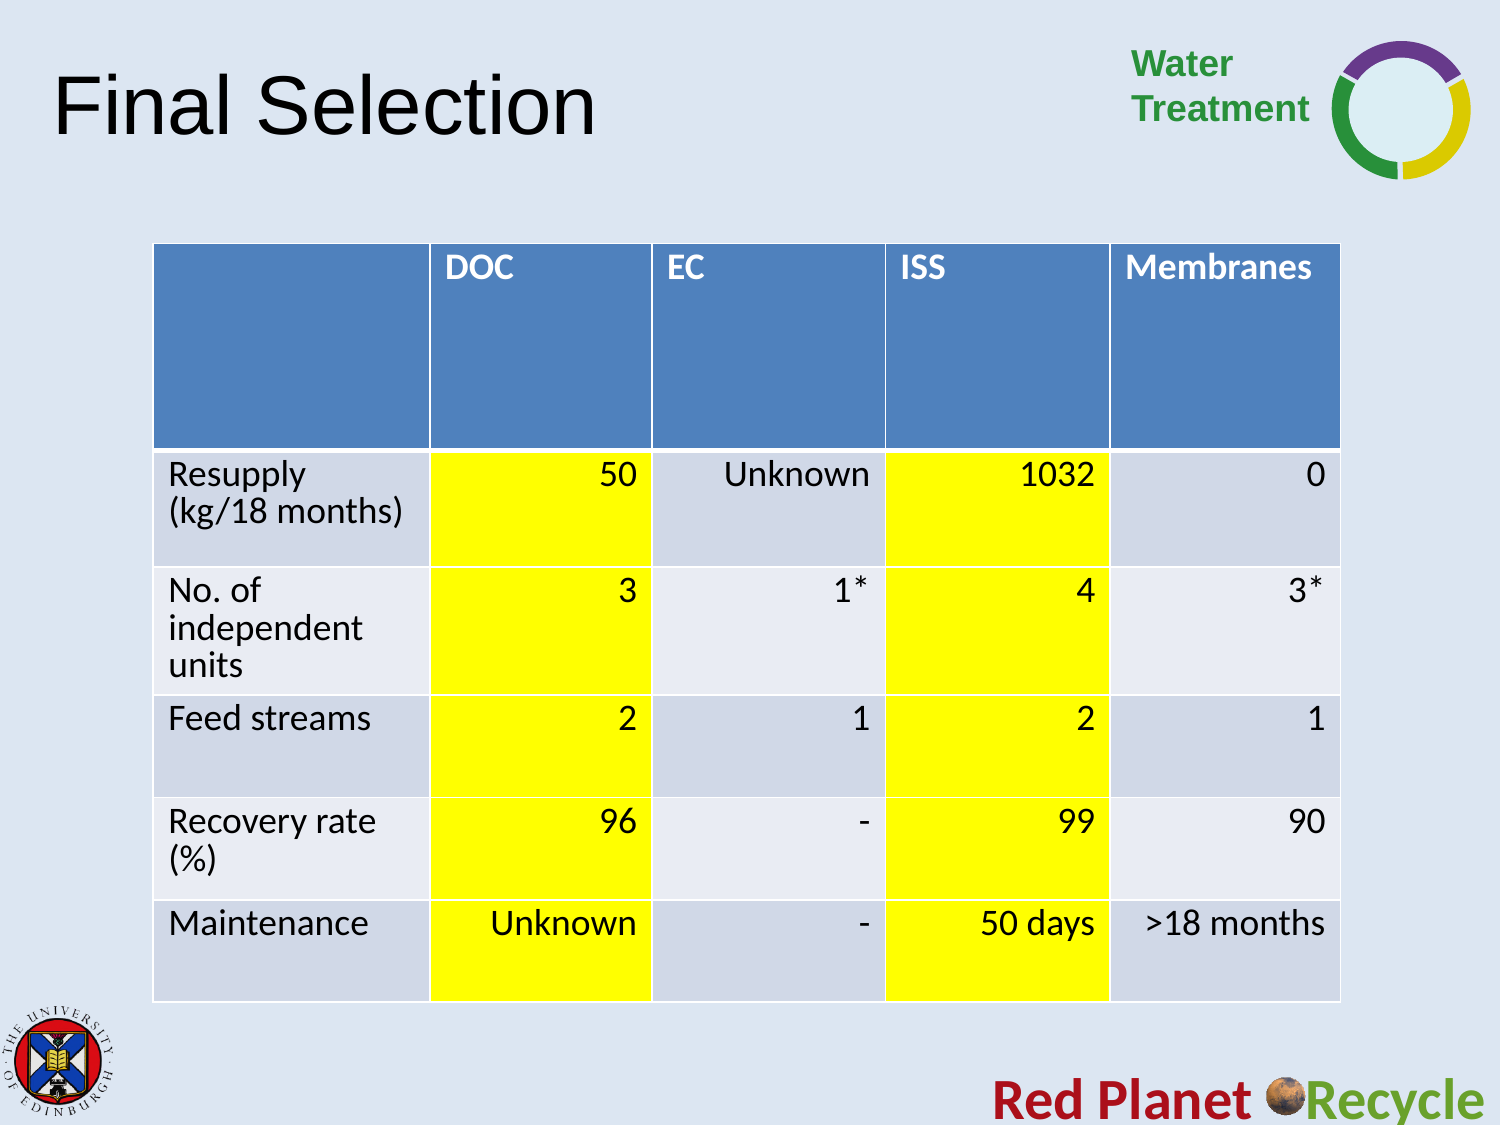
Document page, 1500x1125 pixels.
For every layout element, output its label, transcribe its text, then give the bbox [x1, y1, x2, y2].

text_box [2, 1005, 1500, 1125]
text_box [1115, 30, 1483, 190]
text_box [0, 0, 1500, 1009]
text_box Final Selection [37, 44, 1110, 159]
